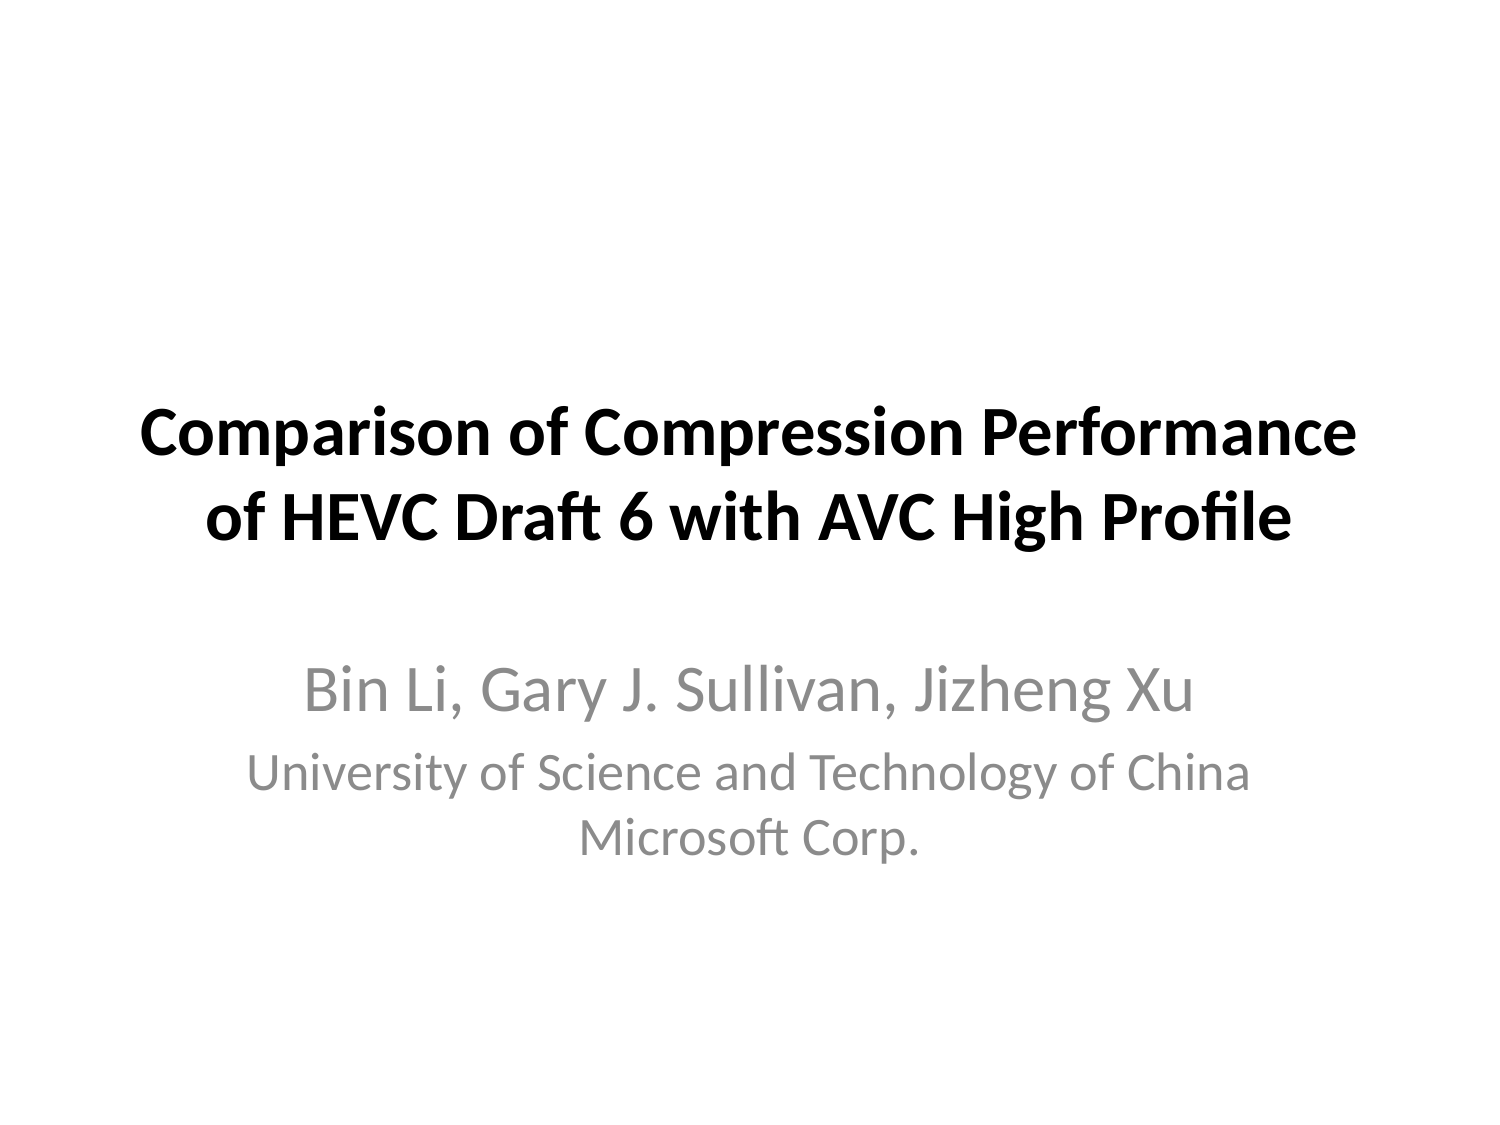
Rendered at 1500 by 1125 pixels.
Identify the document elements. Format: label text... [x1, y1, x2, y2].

subtitle Bin Li, Gary J. Sullivan, Jizheng Xu University of Science and Technology of China Microsoft Corp. [225, 637, 1275, 925]
title Comparison of Compression Performance of HEVC Draft 6 with AVC High Profile [112, 349, 1388, 591]
